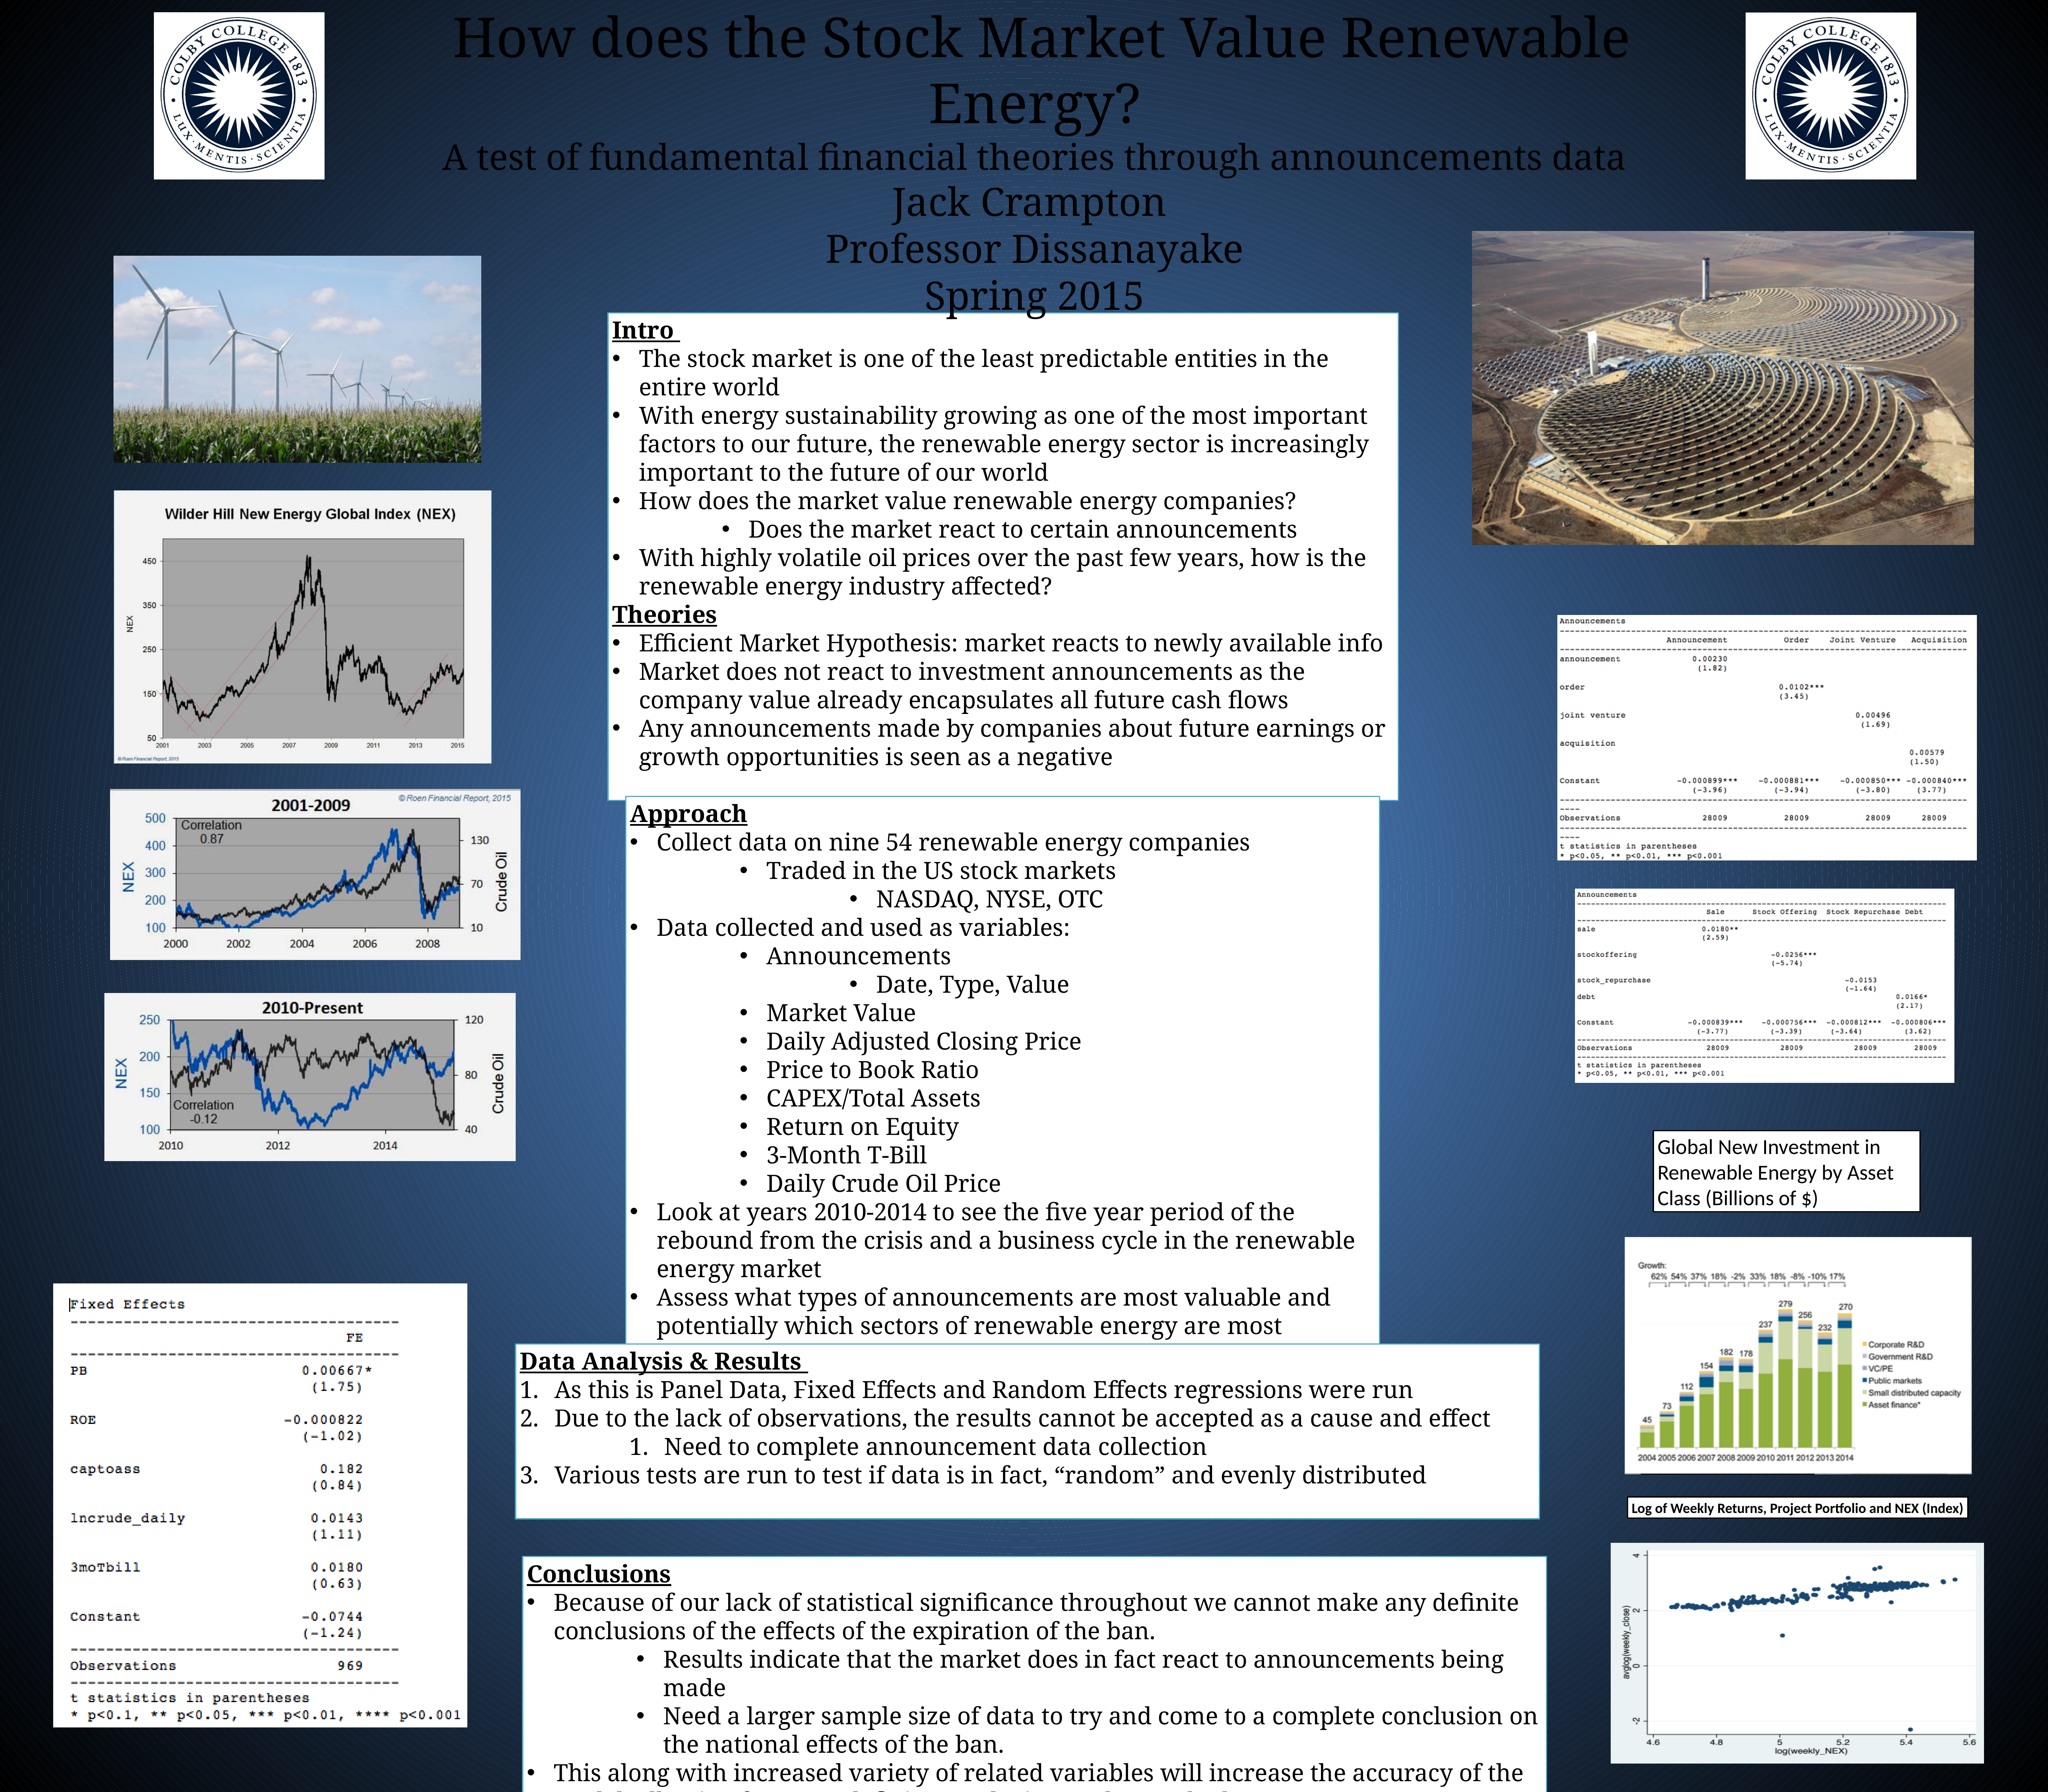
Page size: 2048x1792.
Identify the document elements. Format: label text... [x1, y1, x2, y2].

picture [154, 12, 325, 179]
text_box Conclusions Because of our lack of statistical significance throughout we cannot make any definite conclusions of the effects of the expiration of the ban. Results indicate that the market does in fact react to announcements being made Need a larger sample size of data to try and come to a complete conclusion on the national effects of the ban. This along with increased variety of related variables will increase the accuracy of the model, allowing for more definite conclusions to be reached. [522, 1556, 1547, 1792]
text_box Intro The stock market is one of the least predictable entities in the entire world With energy sustainability growing as one of the most important factors to our future, the renewable energy sector is increasingly important to the future of our world How does the market value renewable energy companies? Does the market react to certain announcements With highly volatile oil prices over the past few years, how is the renewable energy industry affected? Theories Efficient Market Hypothesis: market reacts to newly available info Market does not react to investment announcements as the company value already encapsulates all future cash flows Any announcements made by companies about future earnings or growth opportunities is seen as a negative [607, 320, 1399, 801]
picture [1472, 231, 1974, 545]
picture [1611, 1543, 1984, 1764]
text_box How does the Stock Market Value Renewable Energy? A test of fundamental financial theories through announcements data Jack Crampton Professor Dissanayake Spring 2015 [323, 0, 1746, 320]
text_box Approach Collect data on nine 54 renewable energy companies Traded in the US stock markets NASDAQ, NYSE, OTC Data collected and used as variables: Announcements Date, Type, Value Market Value Daily Adjusted Closing Price Price to Book Ratio CAPEX/Total Assets Return on Equity 3-Month T-Bill Daily Crude Oil Price Look at years 2010-2014 to see the five year period of the rebound from the crisis and a business cycle in the renewable energy market Assess what types of announcements are most valuable and potentially which sectors of renewable energy are most appealing to the market [625, 796, 1380, 1343]
picture [113, 256, 481, 463]
text_box Data Analysis & Results As this is Panel Data, Fixed Effects and Random Effects regressions were run Due to the lack of observations, the results cannot be accepted as a cause and effect Need to complete announcement data collection Various tests are run to test if data is in fact, “random” and evenly distributed [515, 1343, 1540, 1520]
picture [1575, 889, 1954, 1083]
text_box Global New Investment in Renewable Energy by Asset Class (Billions of $) [1653, 1130, 1921, 1212]
text_box Log of Weekly Returns, Project Portfolio and NEX (Index) [1627, 1496, 1969, 1519]
picture [1557, 615, 1977, 861]
picture [53, 1283, 468, 1727]
picture [113, 490, 492, 763]
picture [1746, 13, 1916, 179]
picture [1625, 1237, 1972, 1475]
picture [110, 789, 521, 960]
picture [104, 993, 516, 1161]
